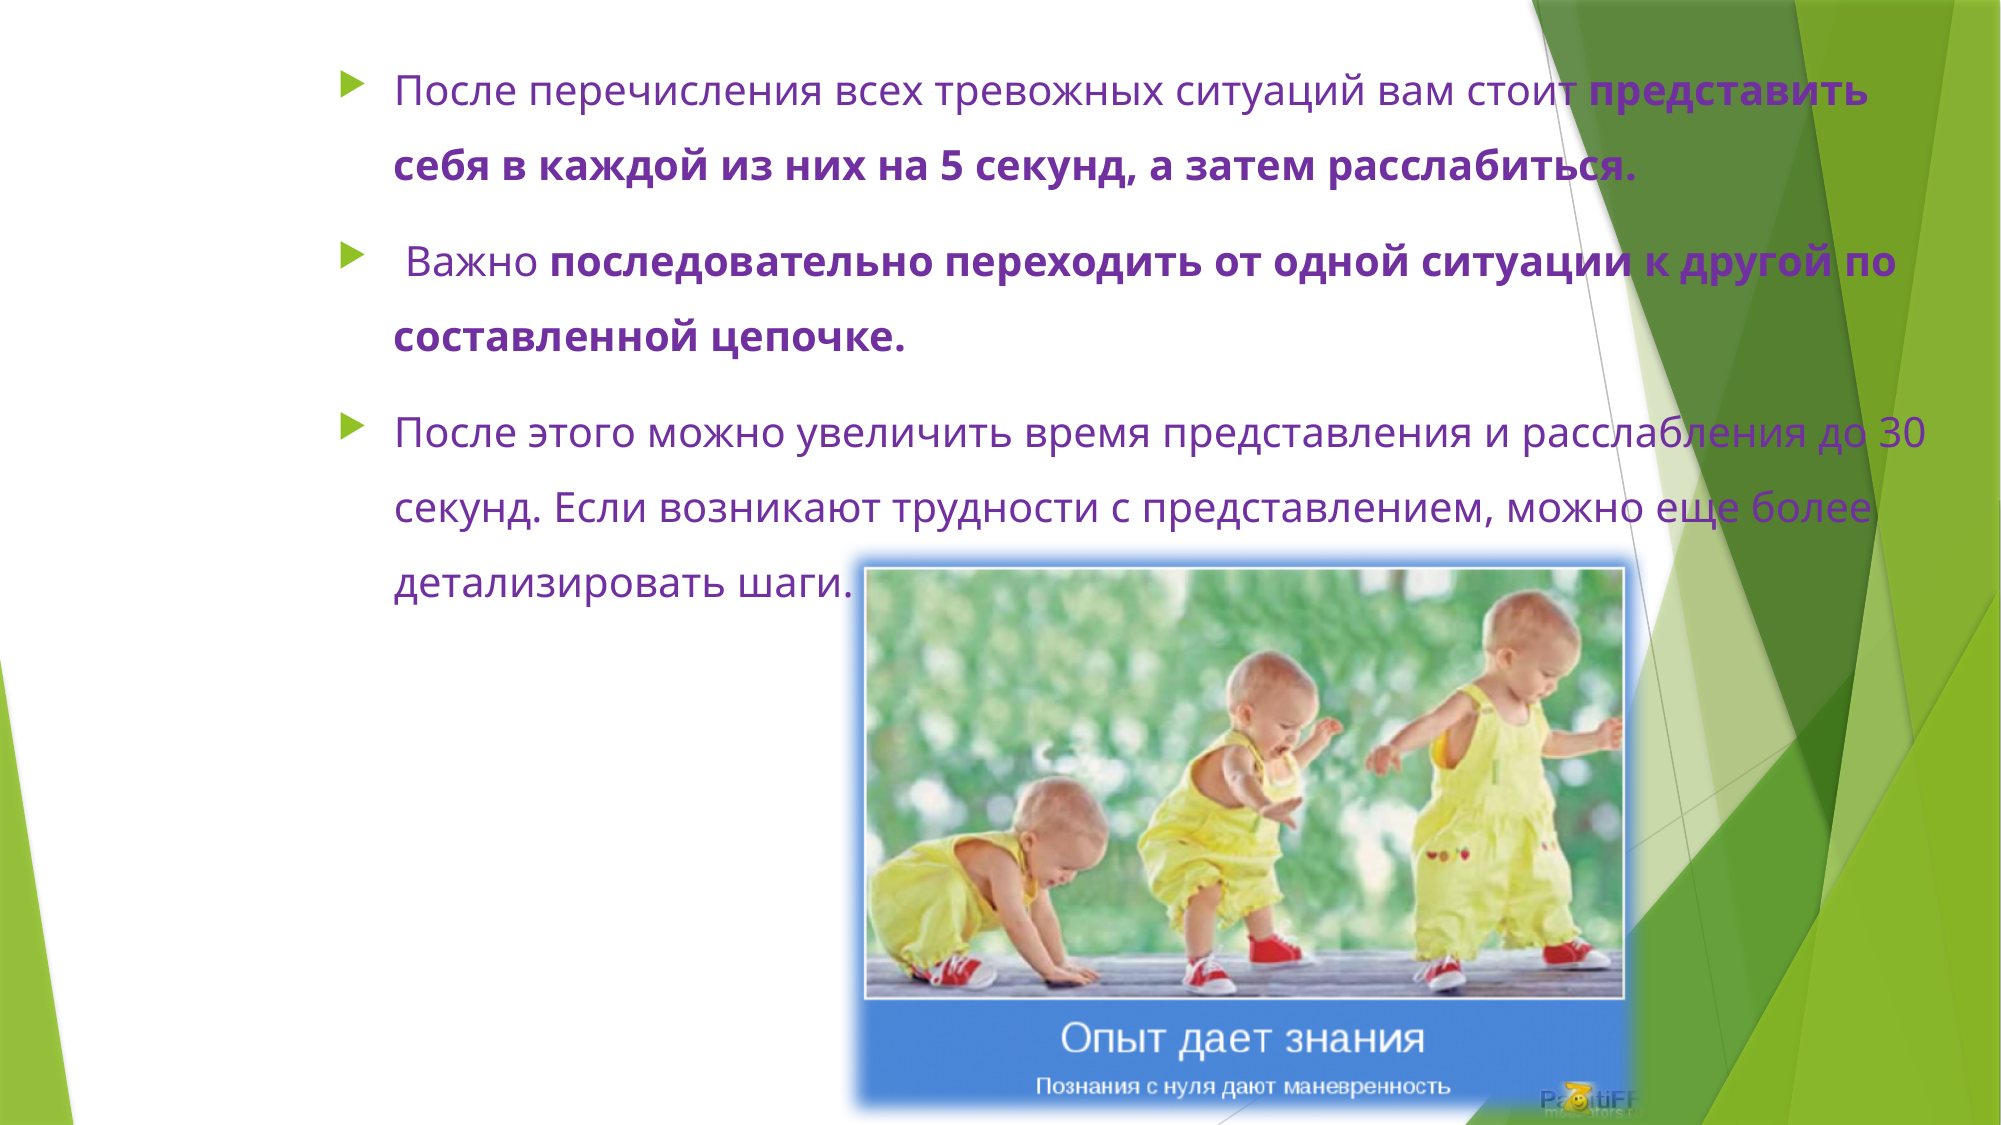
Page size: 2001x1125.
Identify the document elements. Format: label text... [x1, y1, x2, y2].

picture [838, 540, 1650, 1125]
list После перечисления всех тревожных ситуаций вам стоит представить себя в каждой из них на 5 секунд, а затем расслабиться. Важно последовательно переходить от одной ситуации к другой по составленной цепочке. После этого можно увеличить время представления и расслабления до 30 секунд. Если возникают трудности с представлением, можно еще более детализировать шаги. [322, 31, 1973, 640]
